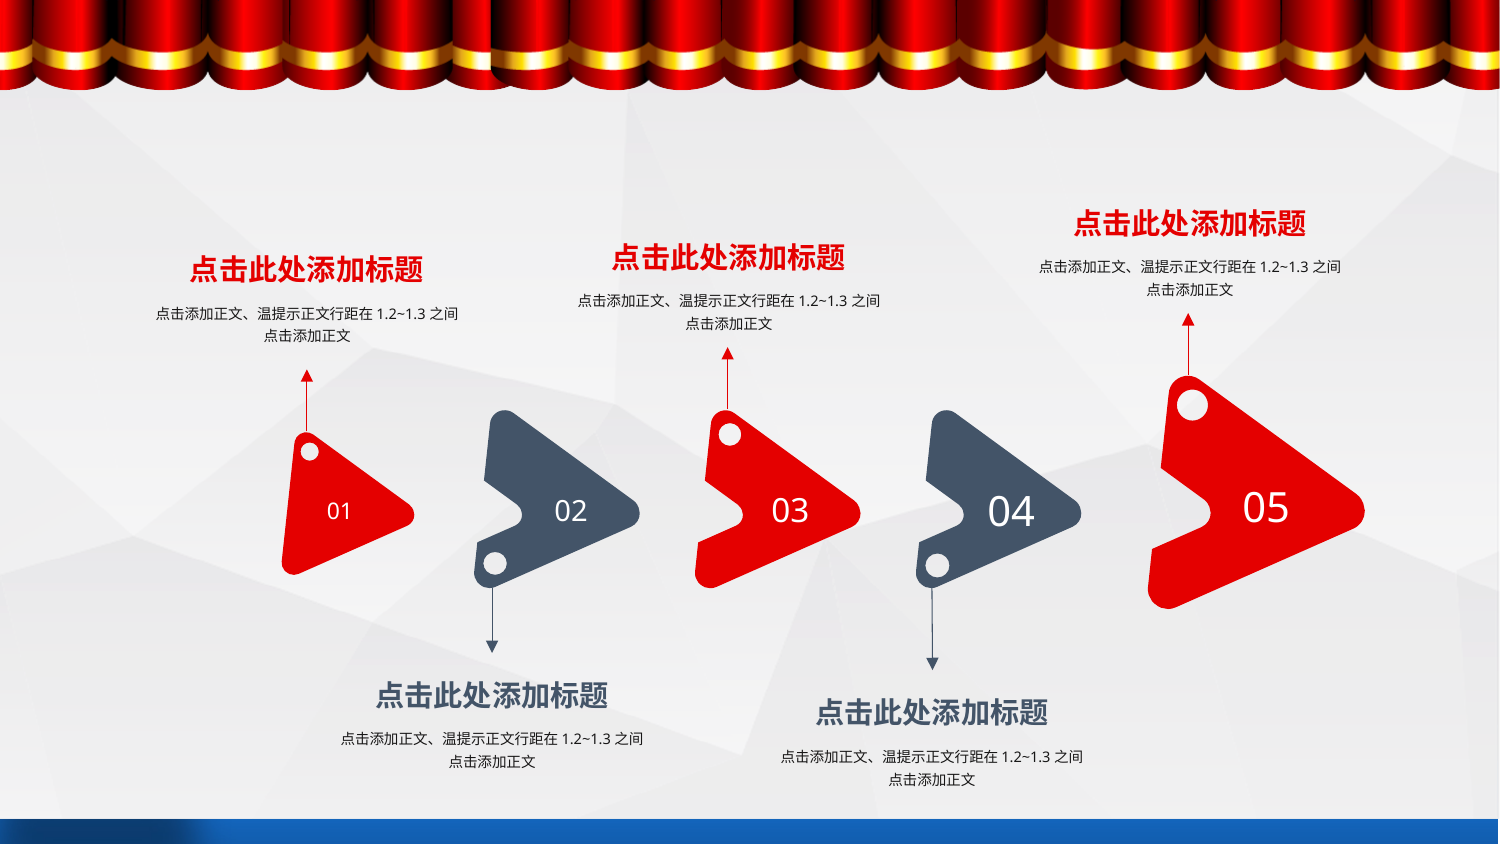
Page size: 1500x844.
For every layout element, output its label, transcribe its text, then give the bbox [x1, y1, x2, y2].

text_box 点击添加正文、温提示正文行距在1.2~1.3之间点击添加正文 [1018, 245, 1362, 306]
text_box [915, 410, 1082, 671]
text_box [658, 347, 838, 601]
text_box 点击添加正文、温提示正文行距在1.2~1.3之间点击添加正文 [759, 735, 1104, 796]
text_box [99, 24, 142, 99]
text_box 点击此处添加标题 [792, 687, 1072, 735]
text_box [252, 369, 396, 585]
text_box 点击此处添加标题 [167, 244, 447, 292]
text_box 点击添加正文、温提示正文行距在1.2~1.3之间点击添加正文 [556, 279, 901, 340]
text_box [1147, 313, 1365, 610]
text_box 点击此处添加标题 [589, 231, 869, 279]
text_box 点击添加正文、温提示正文行距在1.2~1.3之间点击添加正文 [135, 292, 479, 353]
text_box 点击添加正文、温提示正文行距在1.2~1.3之间点击添加正文 [320, 717, 664, 778]
text_box 点击此处添加标题 [352, 670, 632, 717]
picture [0, 0, 1500, 844]
text_box 点击此处添加标题 [1050, 198, 1330, 245]
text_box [474, 410, 640, 653]
